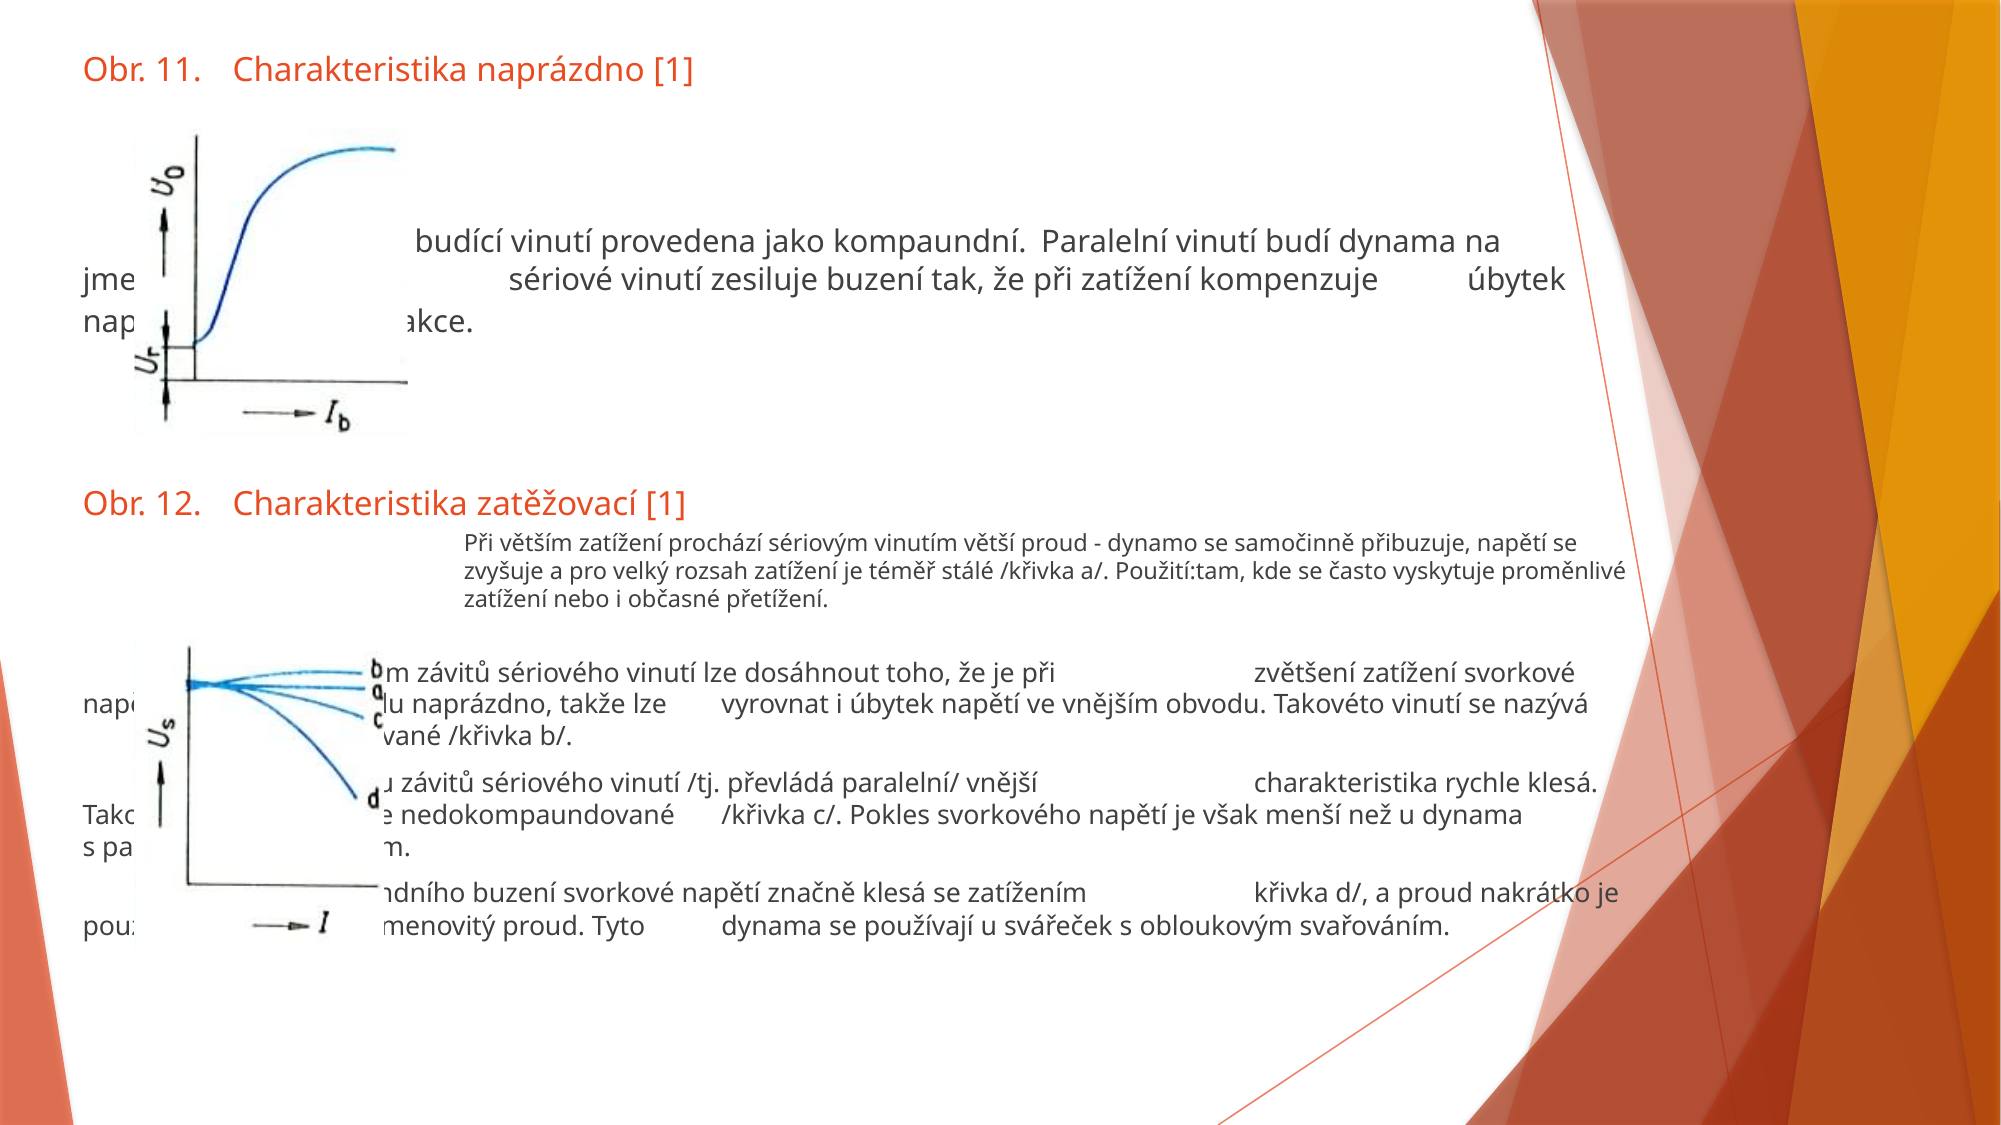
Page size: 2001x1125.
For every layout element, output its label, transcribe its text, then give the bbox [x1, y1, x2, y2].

text_box Obr. 12. Charakteristika zatěžovací [1] [67, 474, 809, 543]
title Obr. 11. Charakteristika naprázdno [1] [67, 41, 809, 110]
picture [133, 128, 409, 437]
picture [133, 638, 385, 949]
list Nejčastěji jsou budící vinutí provedena jako kompaundní. Paralelní vinutí budí dynama na jmenovité napětí UN a sériové vinutí zesiluje buzení tak, že při zatížení kompenzuje úbytek napětí v kotvě a její reakce. Při větším zatížení prochází sériovým vinutím větší proud - dynamo se samočinně přibuzuje, napětí se zvyšuje a pro velký rozsah zatížení je téměř stálé /křivka a/. Použití:tam, kde se často vyskytuje proměnlivé zatížení nebo i občasné přetížení. Vhodným počtem závitů sériového vinutí lze dosáhnout toho, že je při zvětšení zatížení svorkové napětí vyšší než při chodu naprázdno, takže lze vyrovnat i úbytek napětí ve vnějším obvodu. Takovéto vinutí se nazývá překompaundované /křivka b/. Při malém počtu závitů sériového vinutí /tj. převládá paralelní/ vnější charakteristika rychle klesá. Takovému buzení říkáme nedokompaundované /křivka c/. Pokles svorkového napětí je však menší než u dynama s paralelním buzením. U protikompaundního buzení svorkové napětí značně klesá se zatížením křivka d/, a proud nakrátko je pouze o málo větší než jmenovitý proud. Tyto dynama se používají u svářeček s obloukovým svařováním. [67, 167, 1657, 1125]
